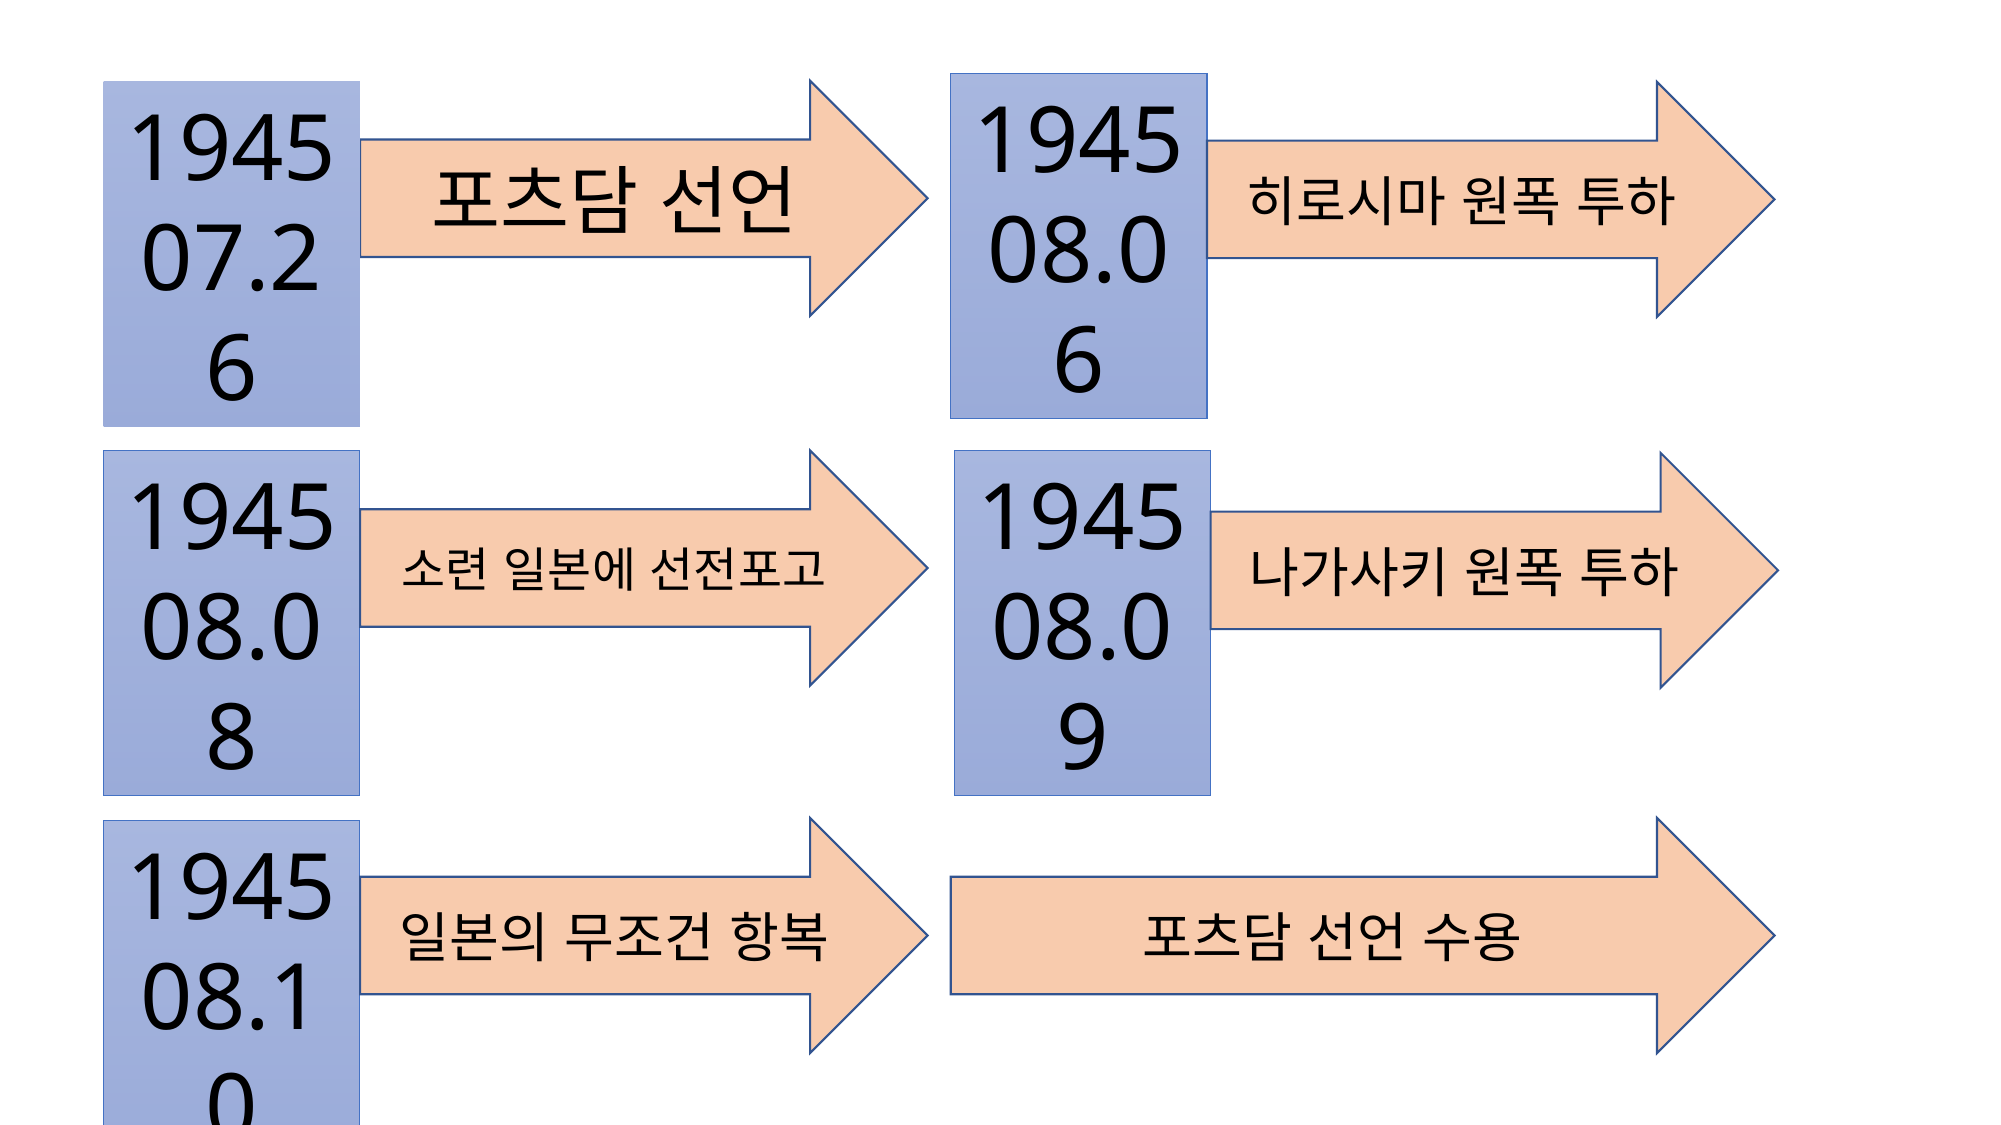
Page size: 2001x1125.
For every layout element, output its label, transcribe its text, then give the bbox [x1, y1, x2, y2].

text_box 일본의 무조건 항복 [359, 815, 930, 1056]
text_box 1945 08.10 [103, 820, 360, 1125]
text_box 194508.06 [950, 73, 1208, 419]
text_box 194507.26 [103, 81, 360, 427]
text_box 나가사키 원폭 투하 [1209, 450, 1780, 691]
text_box 포츠담 선언 [360, 78, 930, 319]
text_box 1945 08.08 [103, 450, 360, 796]
text_box 포츠담 선언 수용 [949, 815, 1777, 1056]
text_box 히로시마 원폭 투하 [1205, 79, 1777, 320]
text_box 1945 08.09 [954, 450, 1211, 796]
text_box 소련 일본에 선전포고 [359, 447, 930, 689]
